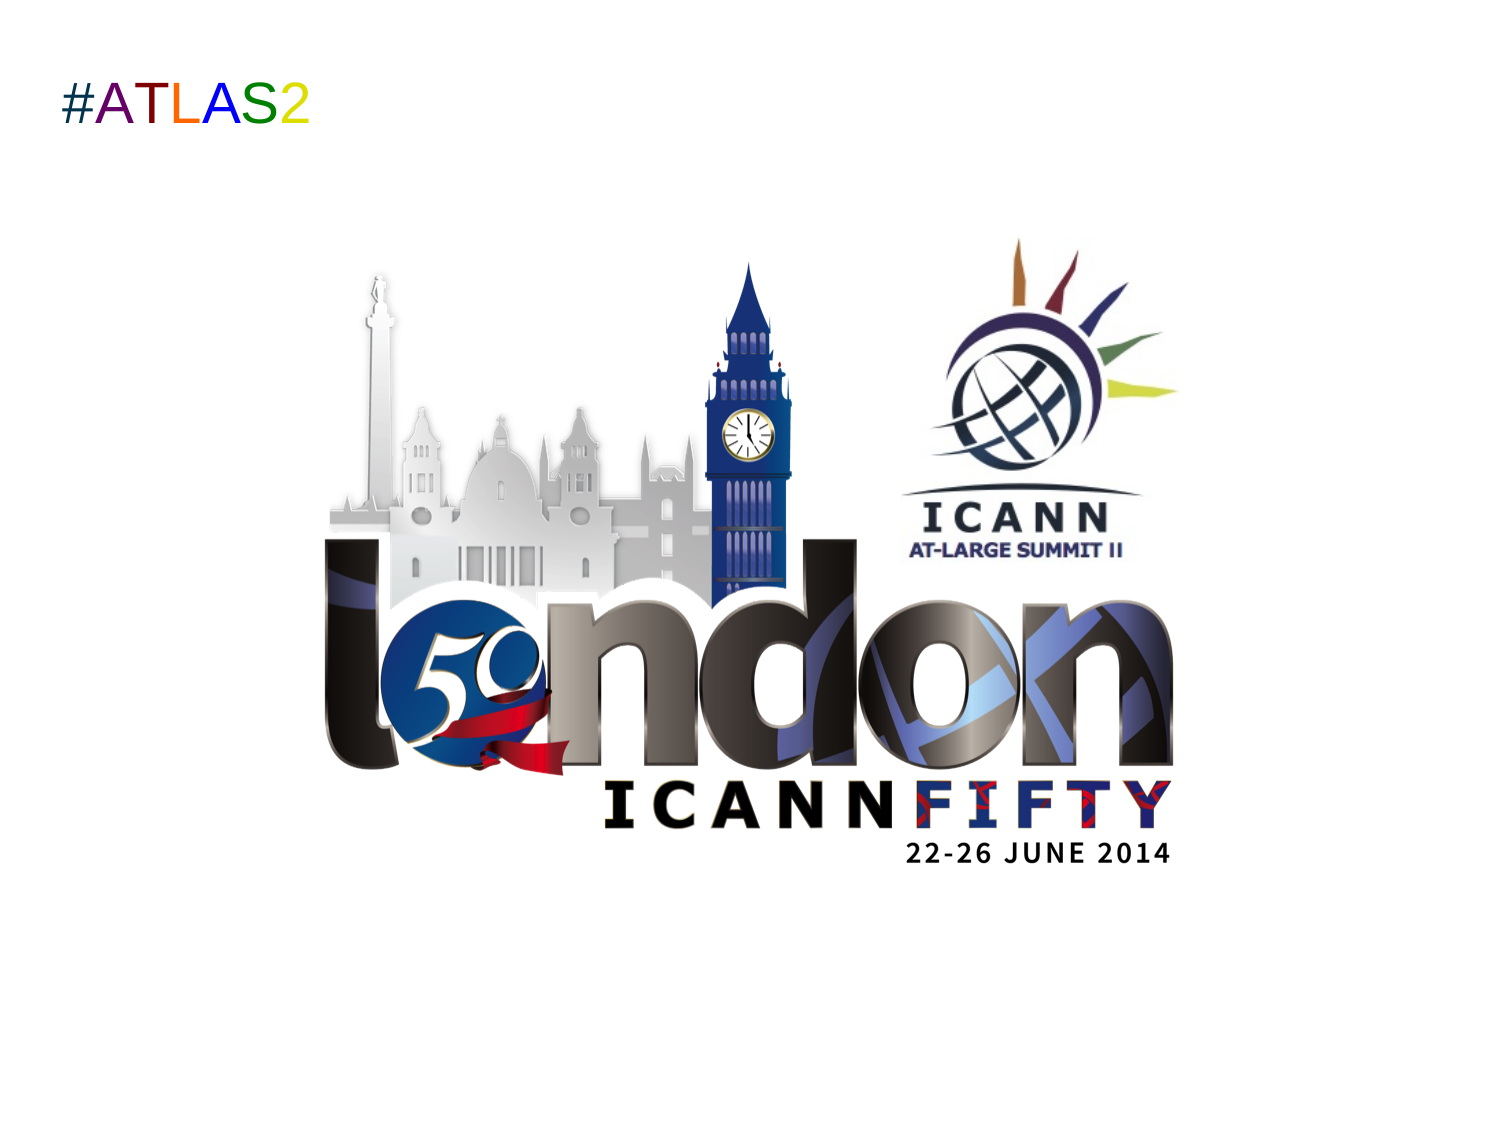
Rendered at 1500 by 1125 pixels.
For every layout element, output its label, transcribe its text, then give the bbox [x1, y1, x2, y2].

text_box #ATLAS2 [50, 62, 325, 139]
picture [300, 237, 1198, 884]
